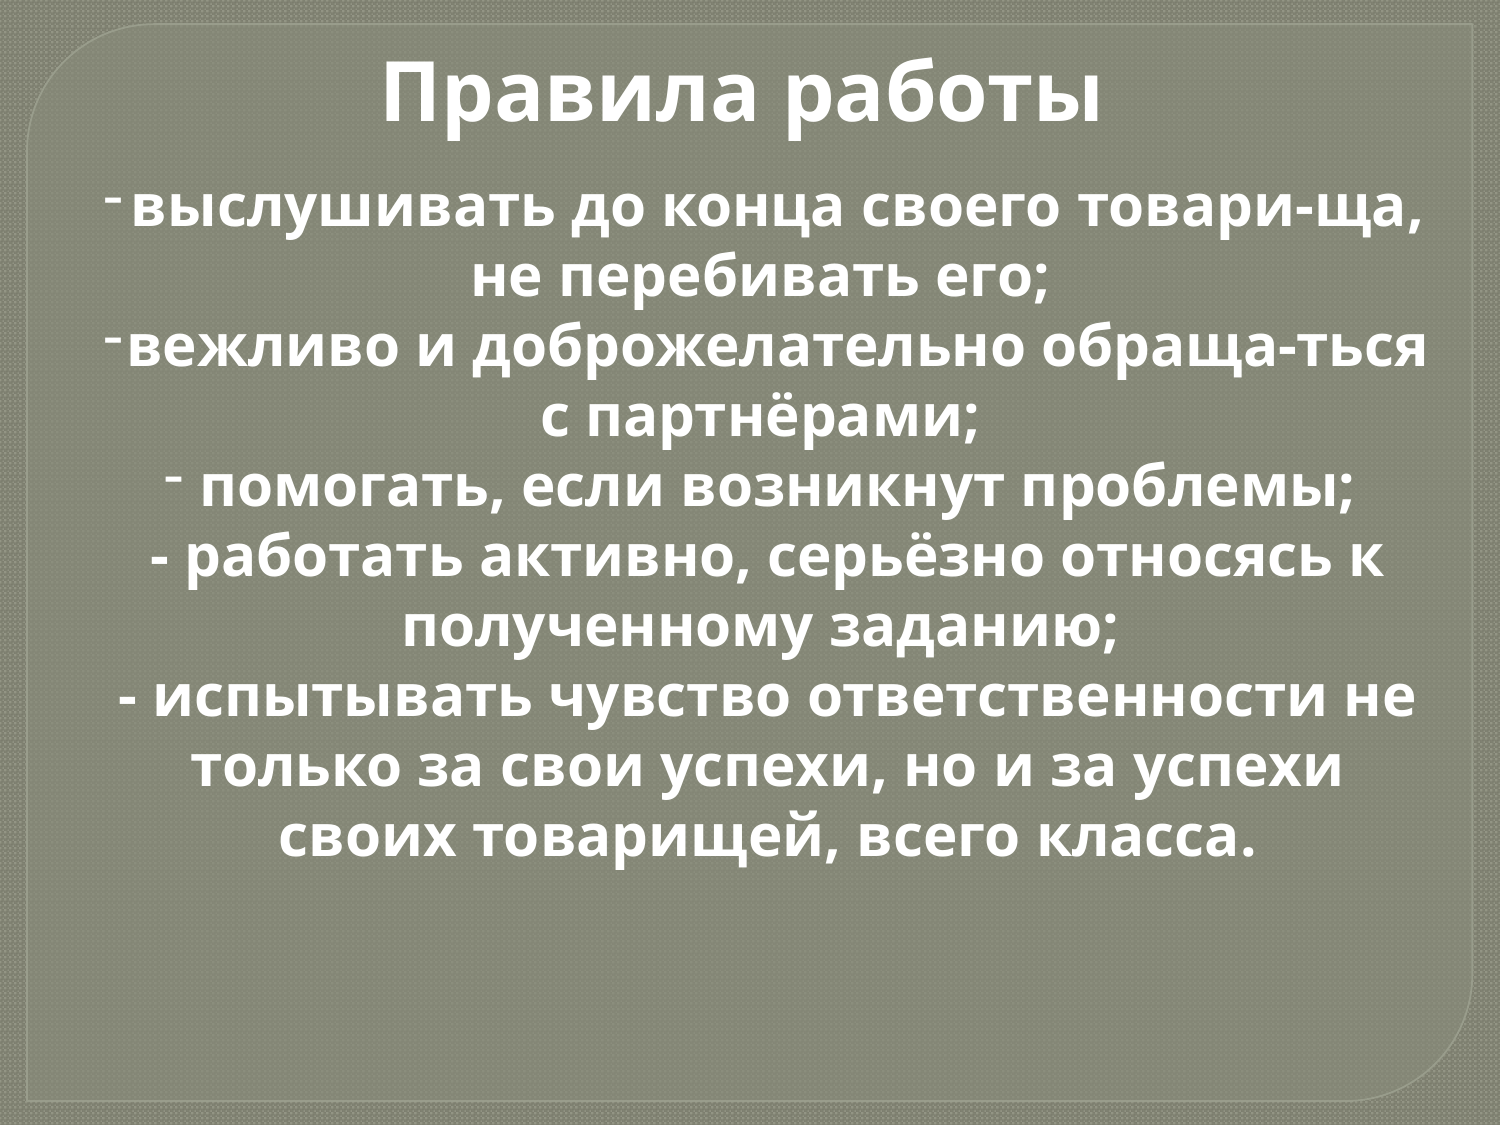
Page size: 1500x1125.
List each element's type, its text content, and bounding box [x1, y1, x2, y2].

text_box Правила работы [364, 30, 1120, 146]
text_box выслушивать до конца своего товари-ща, не перебивать его; вежливо и доброжелательно обраща-ться с партнёрами; помогать, если возникнут проблемы; - работать активно, серьёзно относясь к полученному заданию; - испытывать чувство ответственности не только за свои успехи, но и за успехи своих товарищей, всего класса. [88, 160, 1447, 876]
